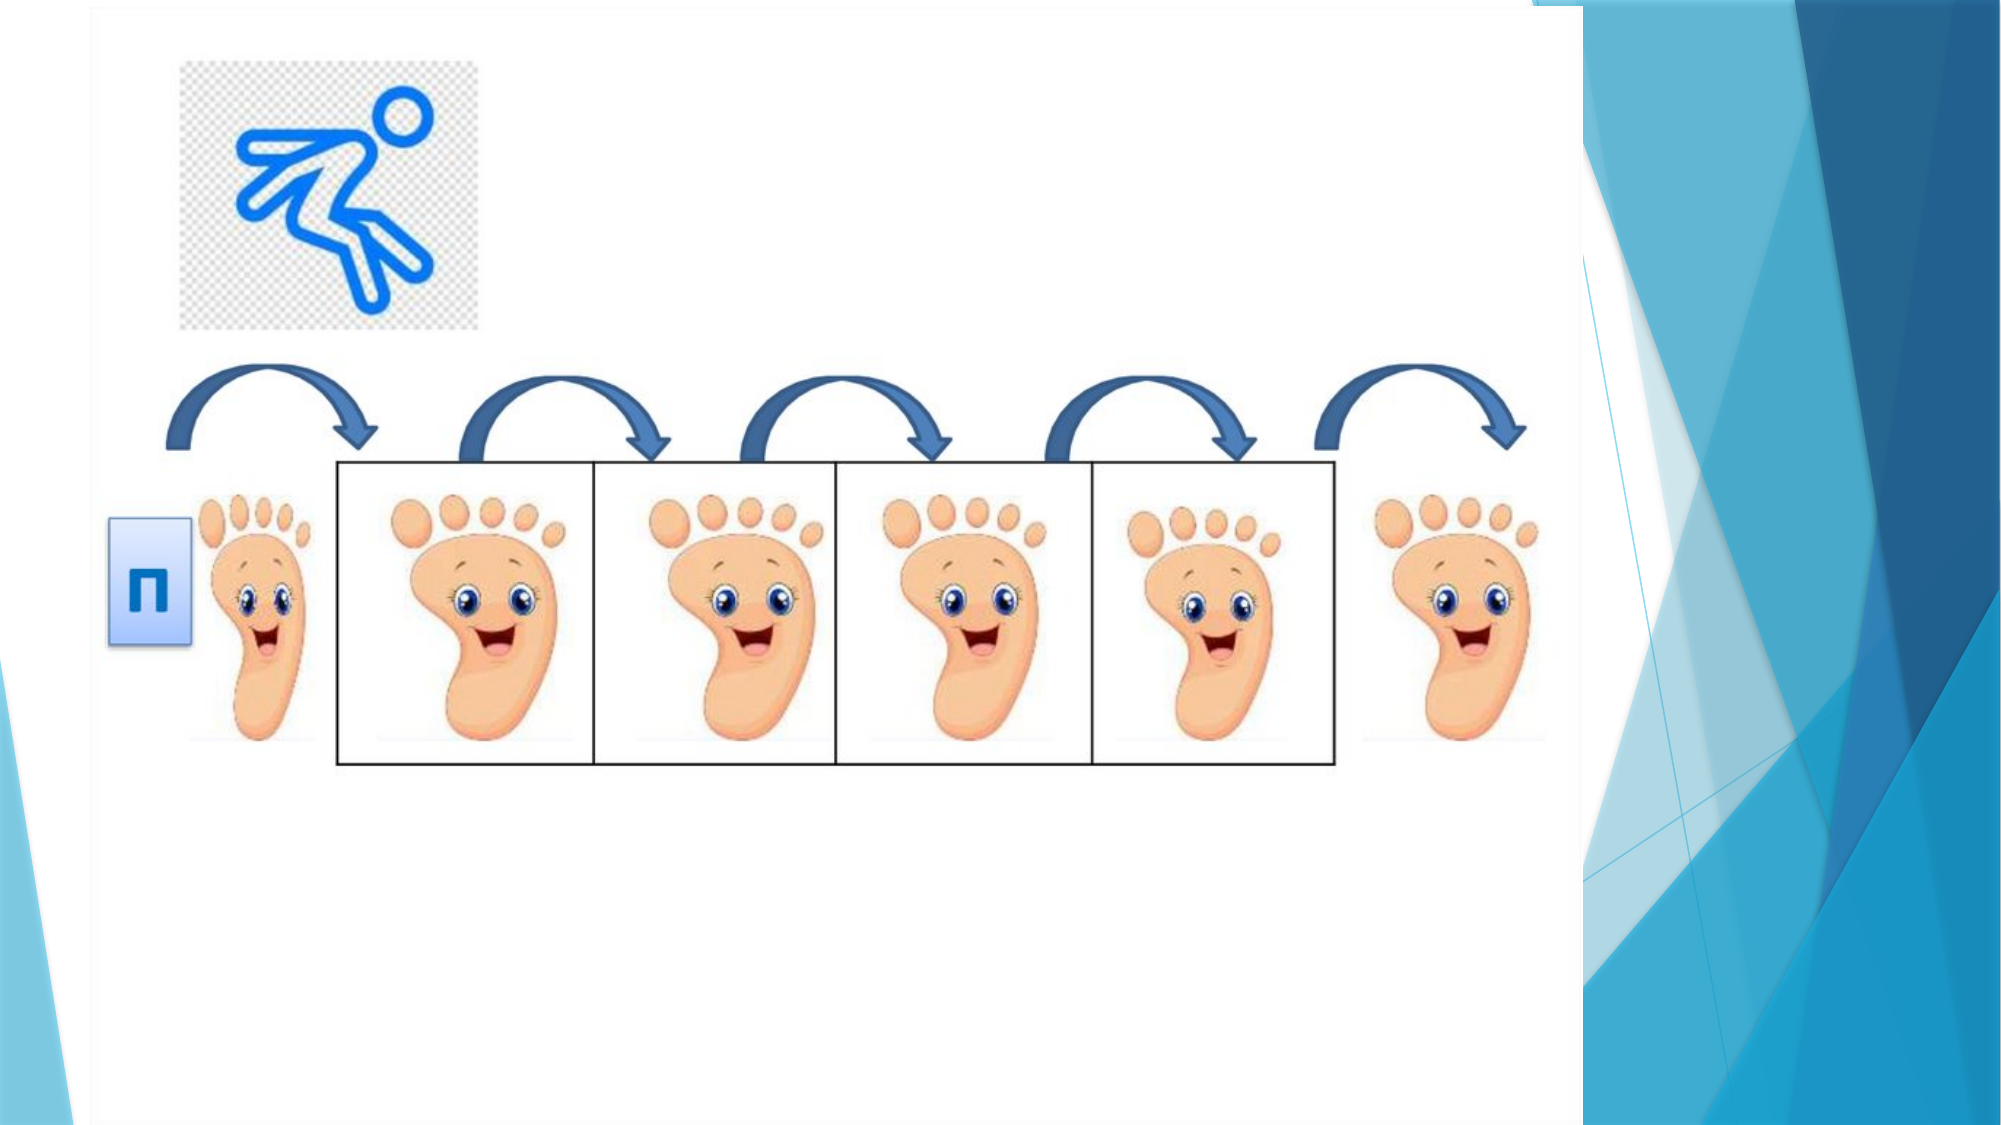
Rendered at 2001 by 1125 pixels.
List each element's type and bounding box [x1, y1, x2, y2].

picture [88, 5, 1584, 1125]
